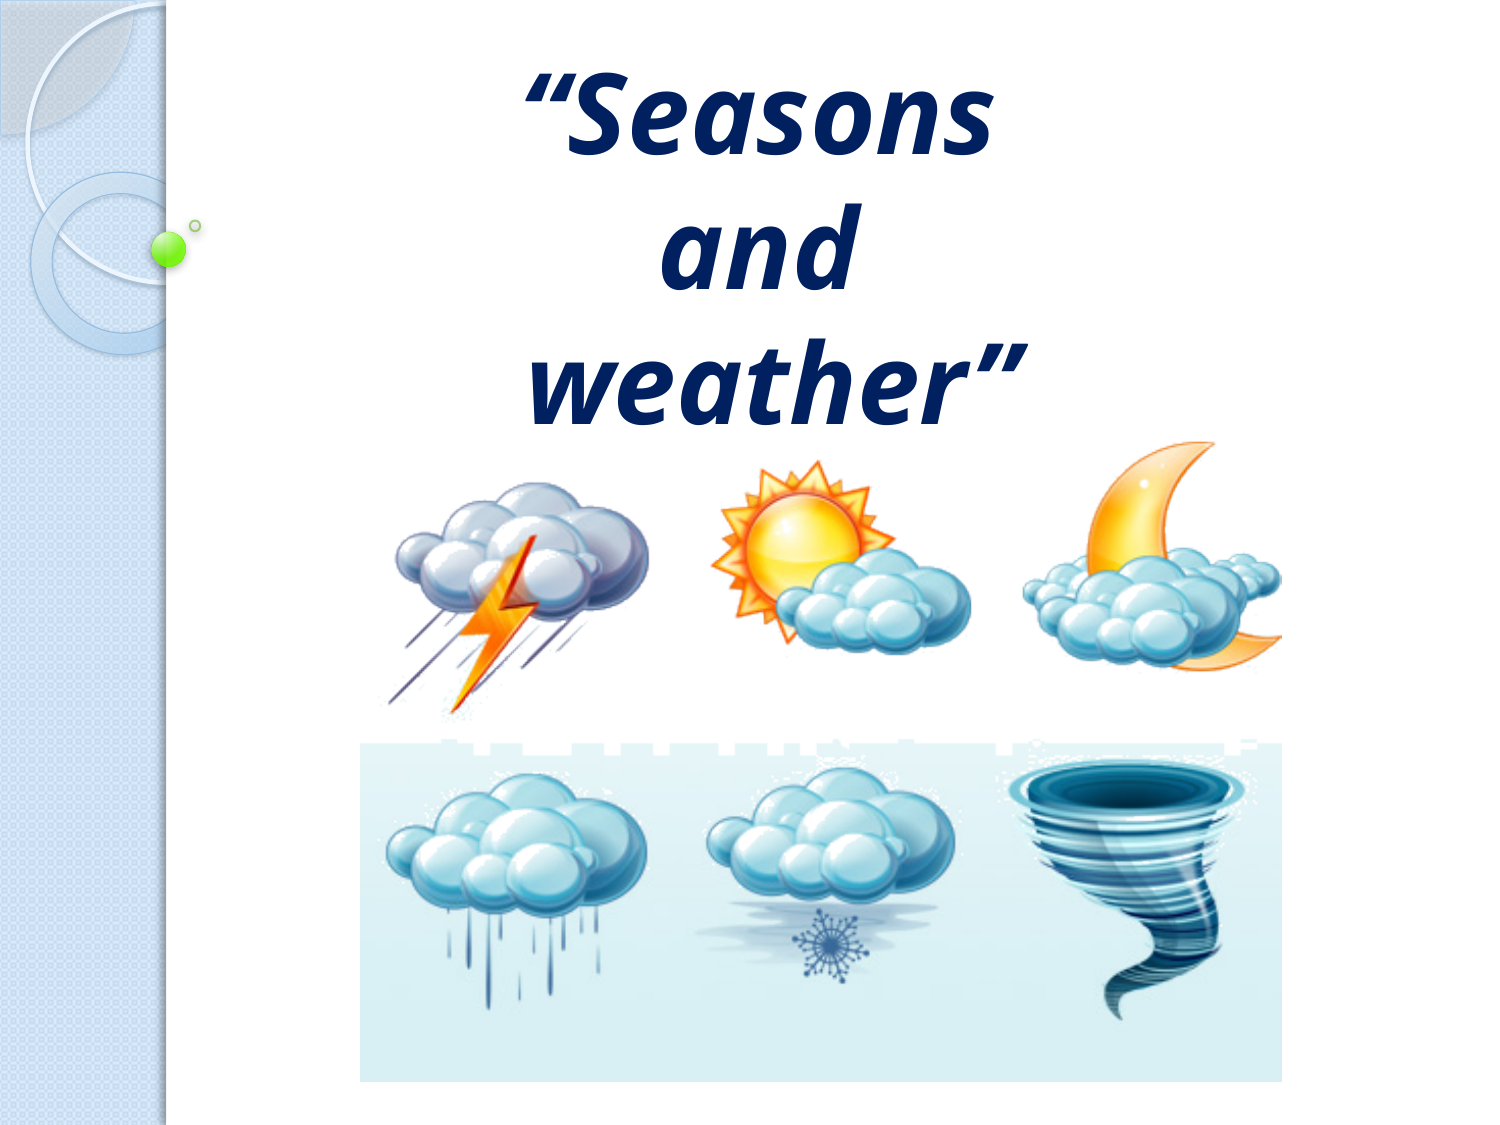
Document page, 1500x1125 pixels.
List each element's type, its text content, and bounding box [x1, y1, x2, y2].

picture [359, 396, 1282, 1083]
title “Seasons and weather” [123, 302, 1422, 455]
